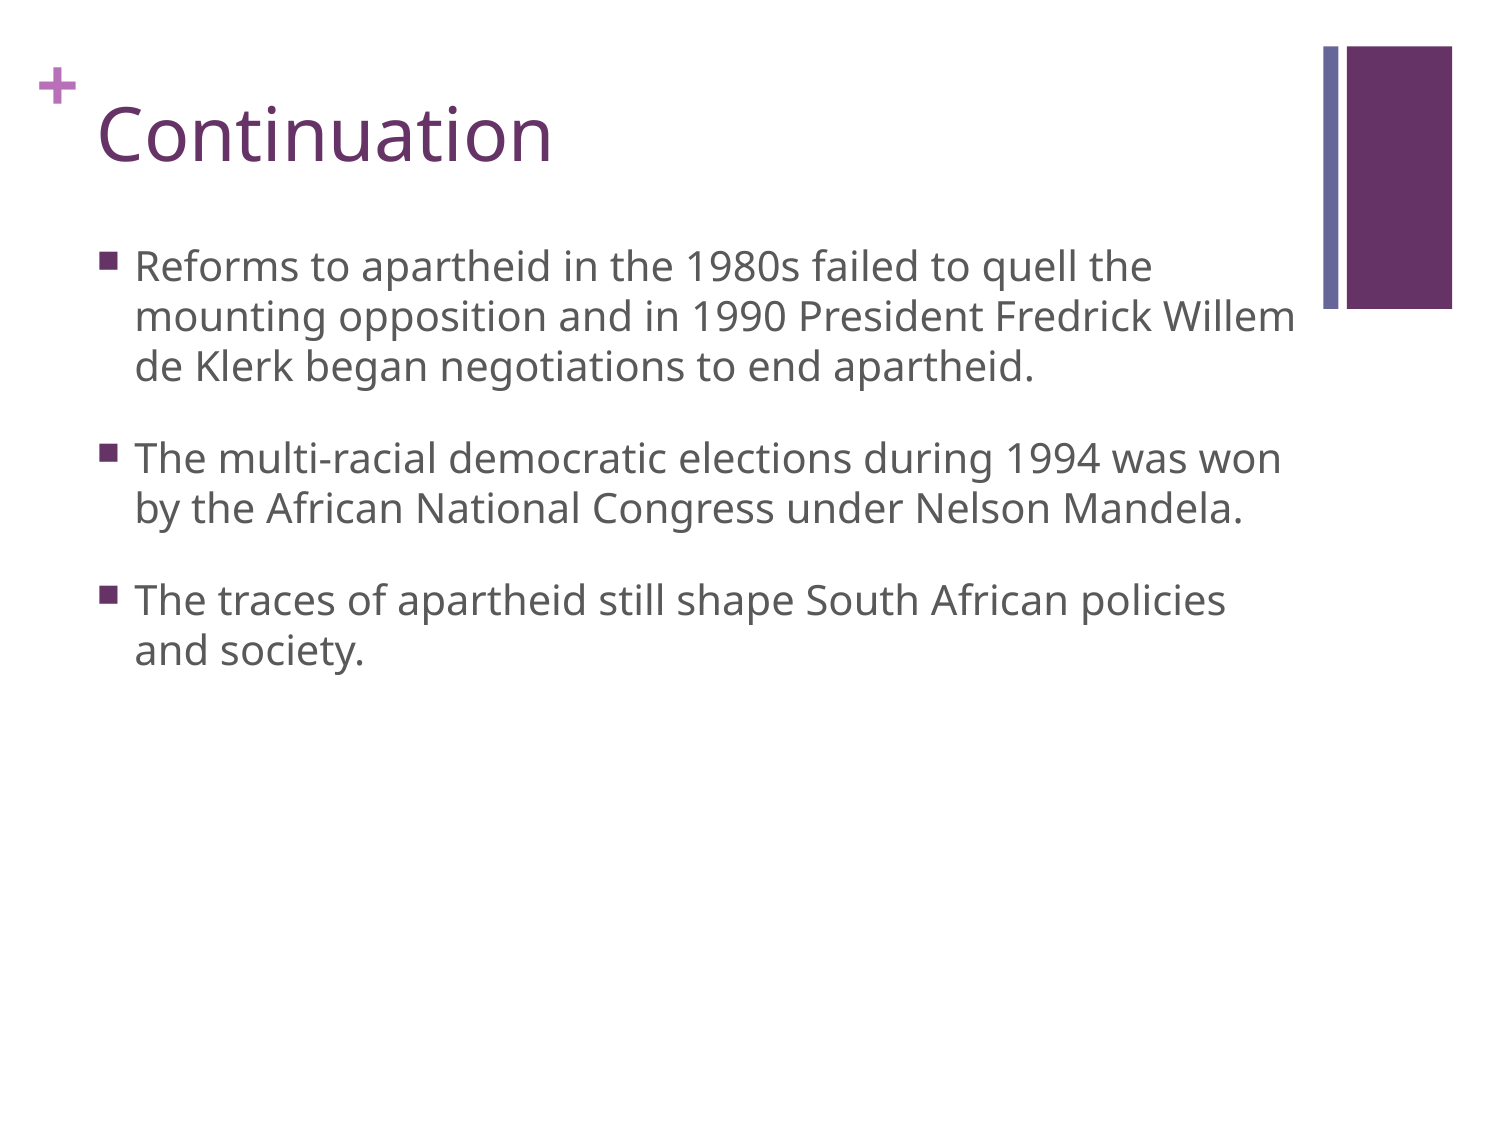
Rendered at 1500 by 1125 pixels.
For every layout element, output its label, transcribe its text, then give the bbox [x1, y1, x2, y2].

list Reforms to apartheid in the 1980s failed to quell the mounting opposition and in 1990 President Fredrick Willem de Klerk began negotiations to end apartheid. The multi-racial democratic elections during 1994 was won by the African National Congress under Nelson Mandela. The traces of apartheid still shape South African policies and society. [81, 232, 1322, 913]
title Continuation [81, 79, 1322, 232]
